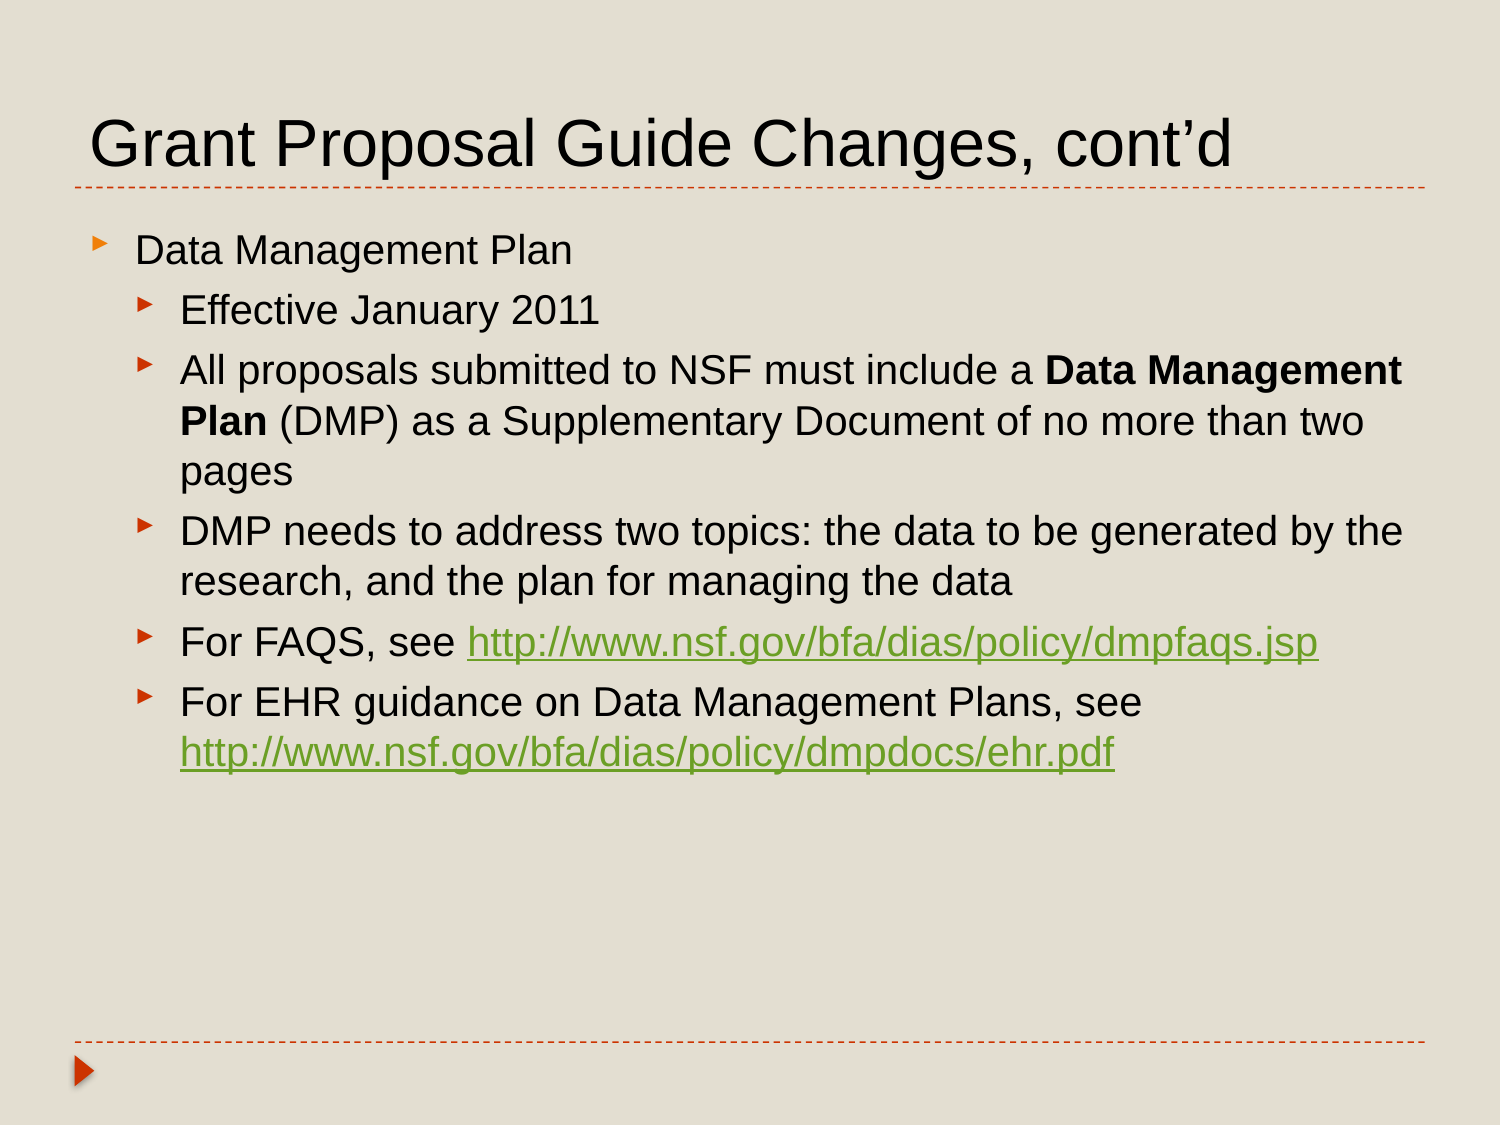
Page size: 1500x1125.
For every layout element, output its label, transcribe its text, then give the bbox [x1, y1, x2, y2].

list Data Management Plan Effective January 2011 All proposals submitted to NSF must include a Data Management Plan (DMP) as a Supplementary Document of no more than two pages DMP needs to address two topics: the data to be generated by the research, and the plan for managing the data For FAQS, see http://www.nsf.gov/bfa/dias/policy/dmpfaqs.jsp For EHR guidance on Data Management Plans, see http://www.nsf.gov/bfa/dias/policy/dmpdocs/ehr.pdf [75, 215, 1463, 1025]
title Grant Proposal Guide Changes, cont’d [75, 24, 1425, 188]
